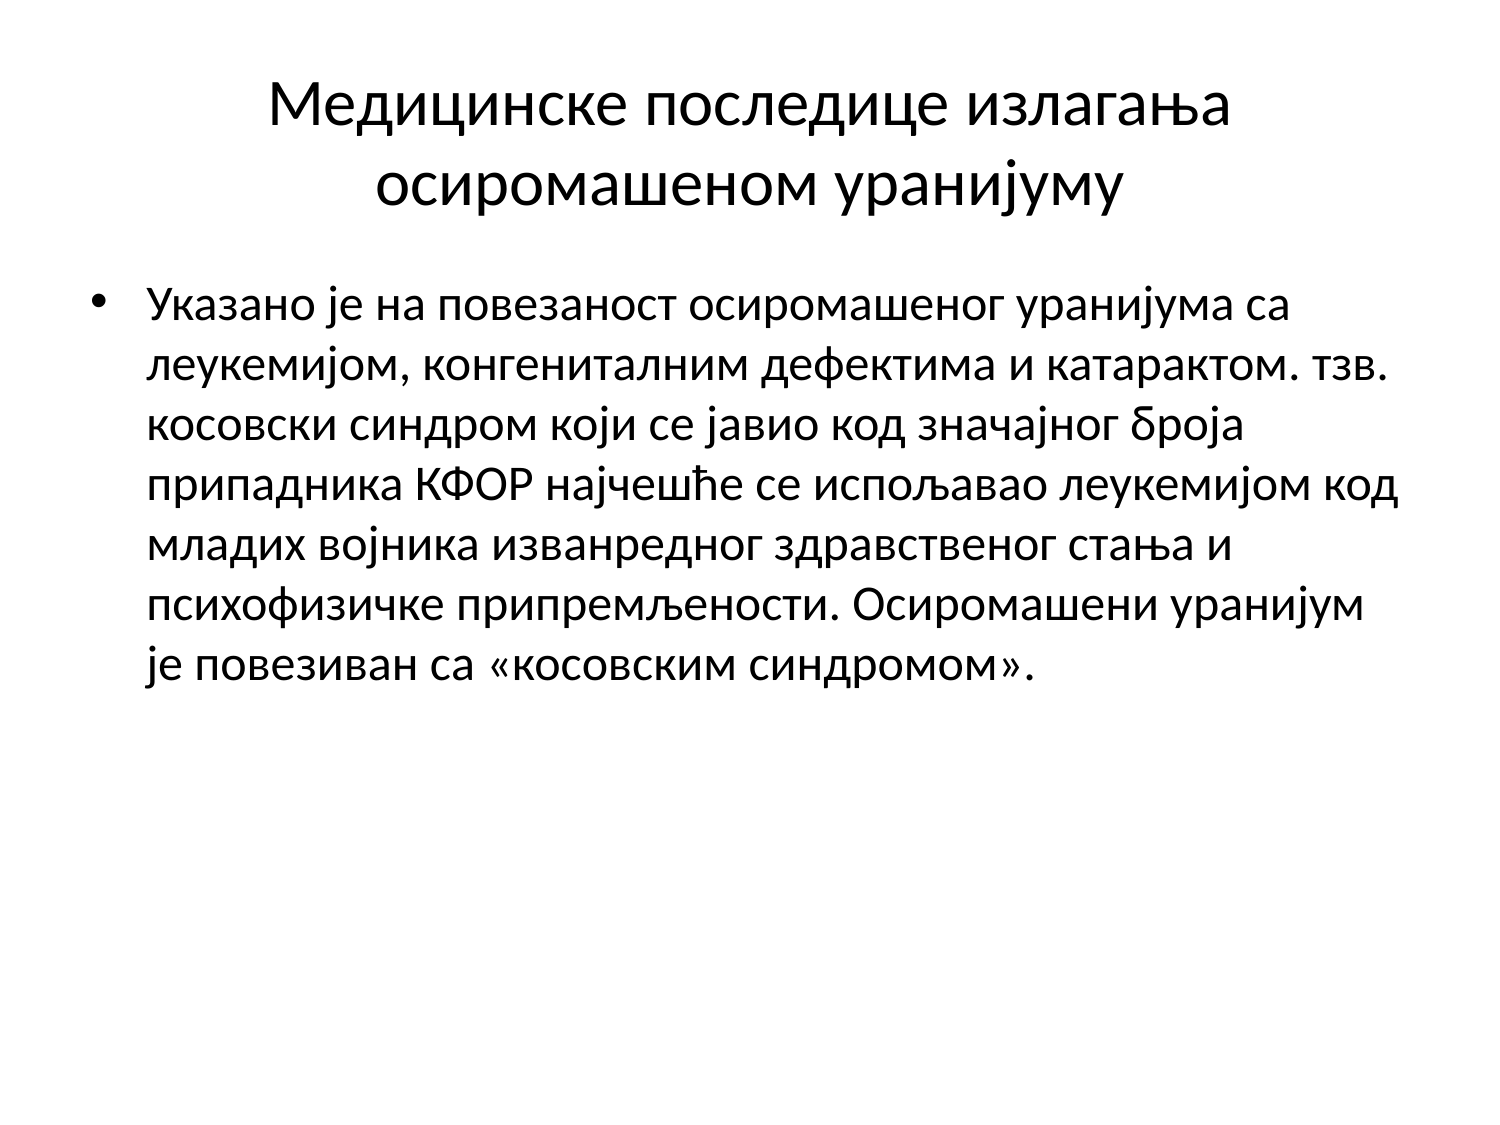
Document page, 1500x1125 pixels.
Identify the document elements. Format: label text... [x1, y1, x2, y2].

list Указано је на повезаност осиромашеног уранијума са леукемијом, конгениталним дефектима и катарактом. тзв. косовски синдром који се јавио код значајног броја припадника КФОР најчешће се испољавао леукемијом код младих војника изванредног здравственог стања и психофизичке припремљености. Осиромашени уранијум је повезиван са «косовским синдромом». [75, 262, 1425, 1005]
title Медицинске последице излагања осиромашеном уранијуму [75, 45, 1425, 233]
